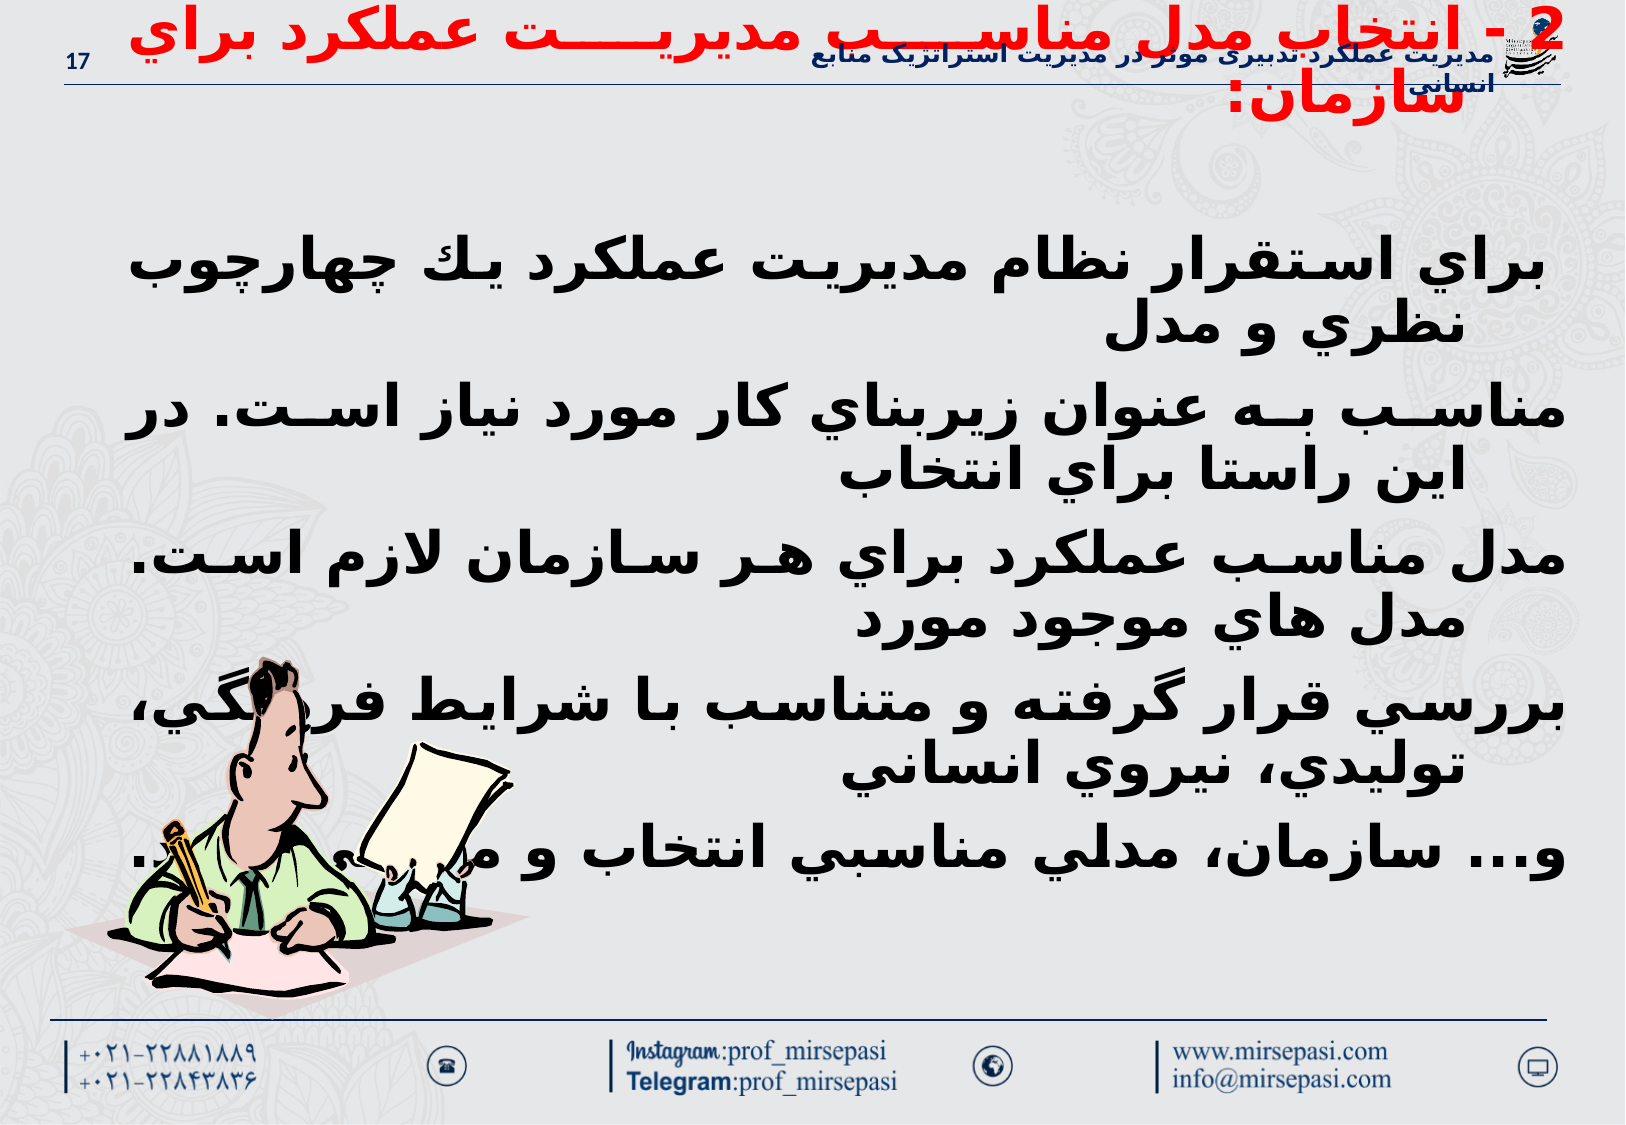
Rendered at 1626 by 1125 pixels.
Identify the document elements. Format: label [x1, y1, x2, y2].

picture [0, 0, 1625, 1125]
text_box [50, 1019, 1558, 1096]
